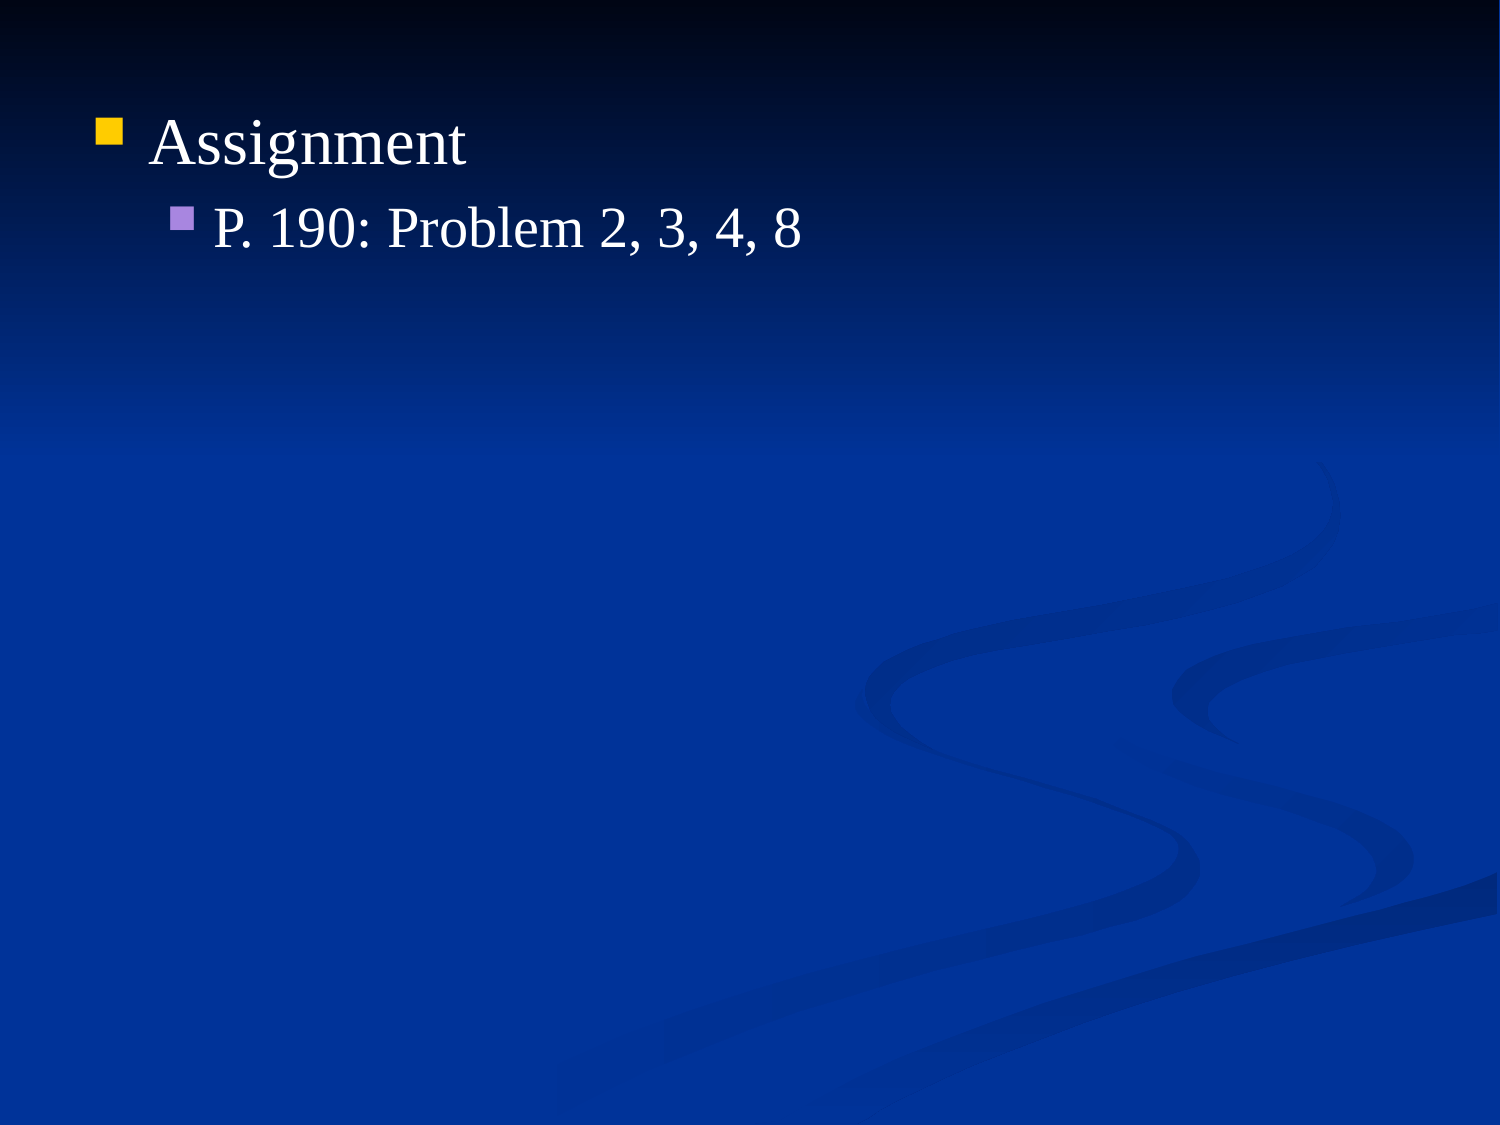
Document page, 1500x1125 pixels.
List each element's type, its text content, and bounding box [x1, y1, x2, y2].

list Assignment P. 190: Problem 2, 3, 4, 8 [76, 89, 1428, 1036]
